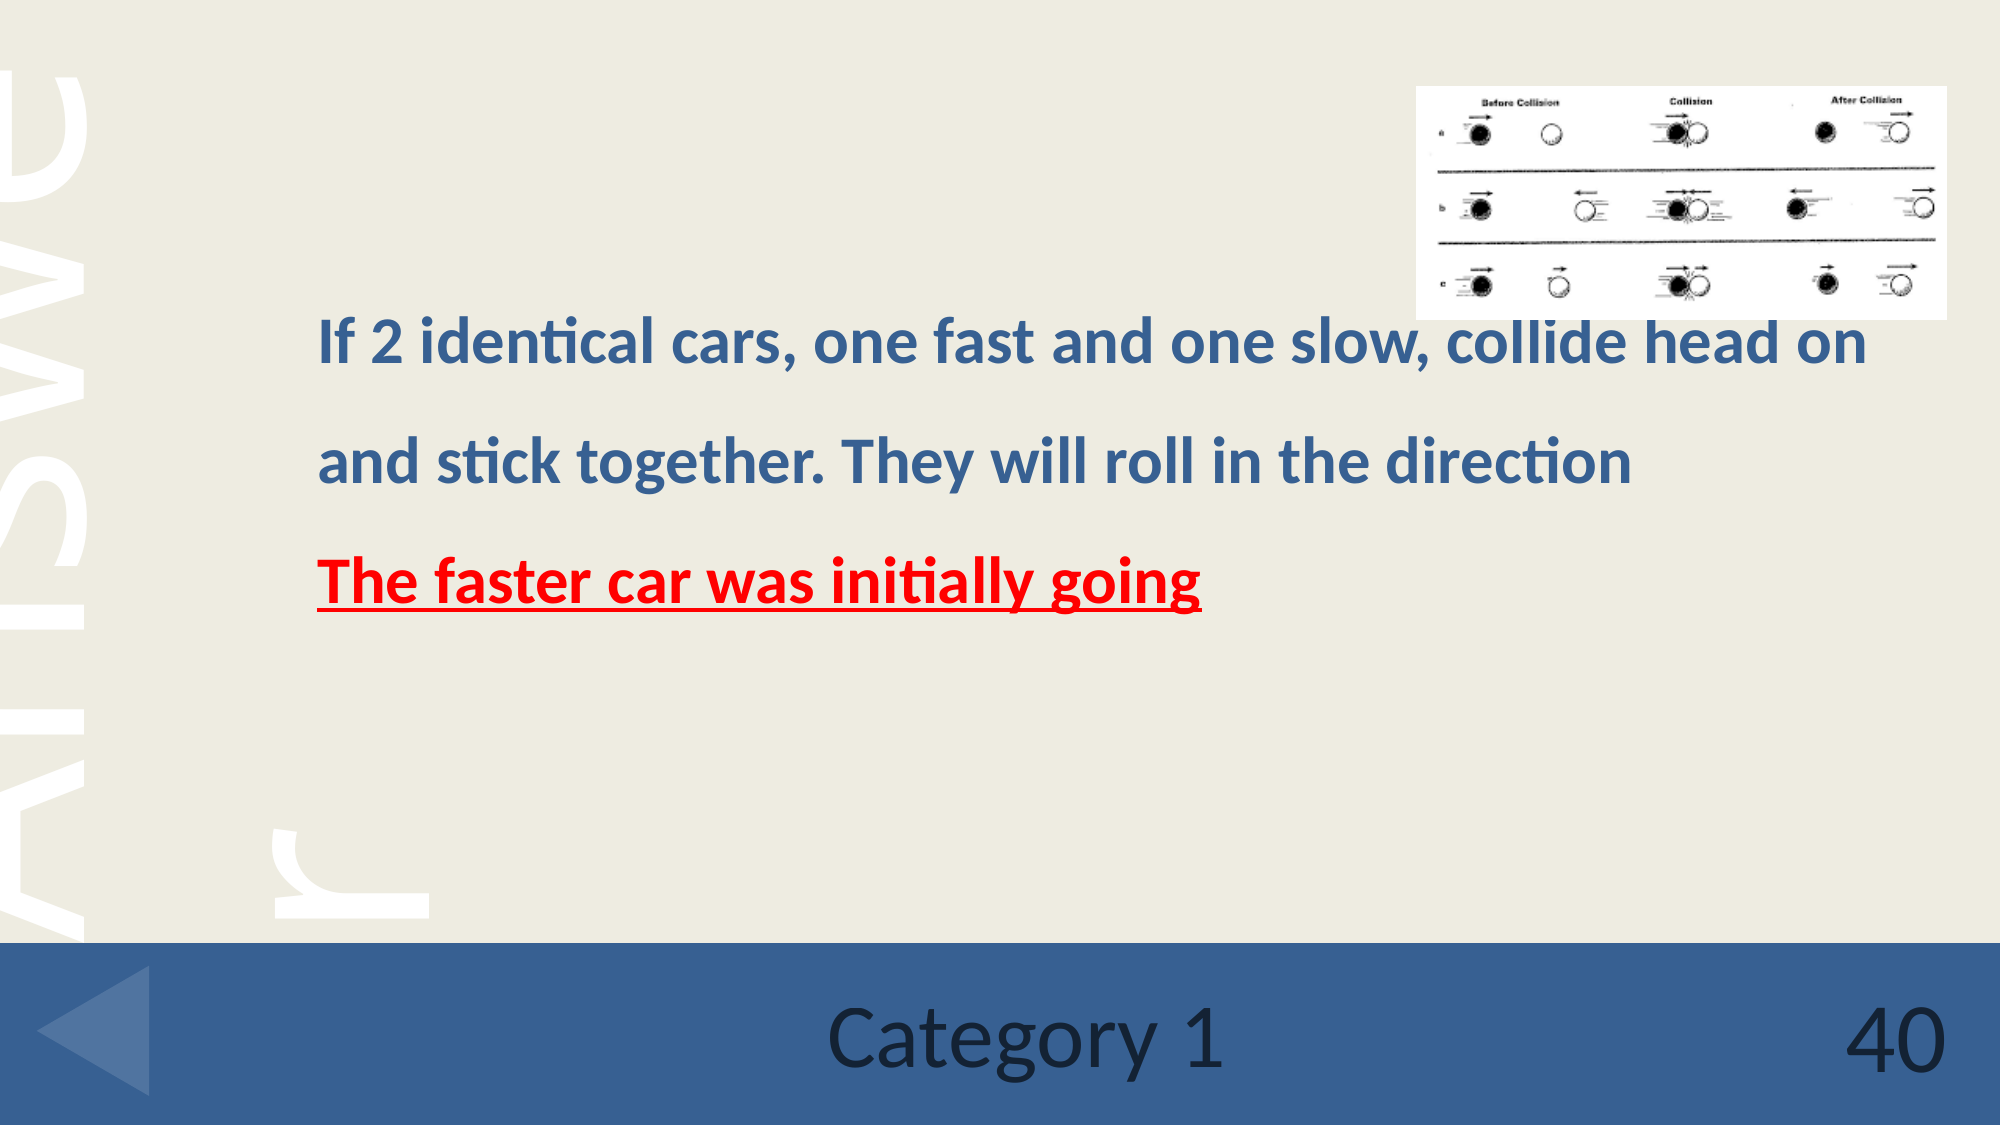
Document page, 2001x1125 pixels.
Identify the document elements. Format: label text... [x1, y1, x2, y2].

list If 2 identical cars, one fast and one slow, collide head on and stick together. They will roll in the direction The faster car was initially going [302, 92, 1897, 862]
title Category 1 [126, 937, 1927, 1125]
picture [1416, 86, 1947, 320]
list 40 [1927, 967, 1963, 1097]
